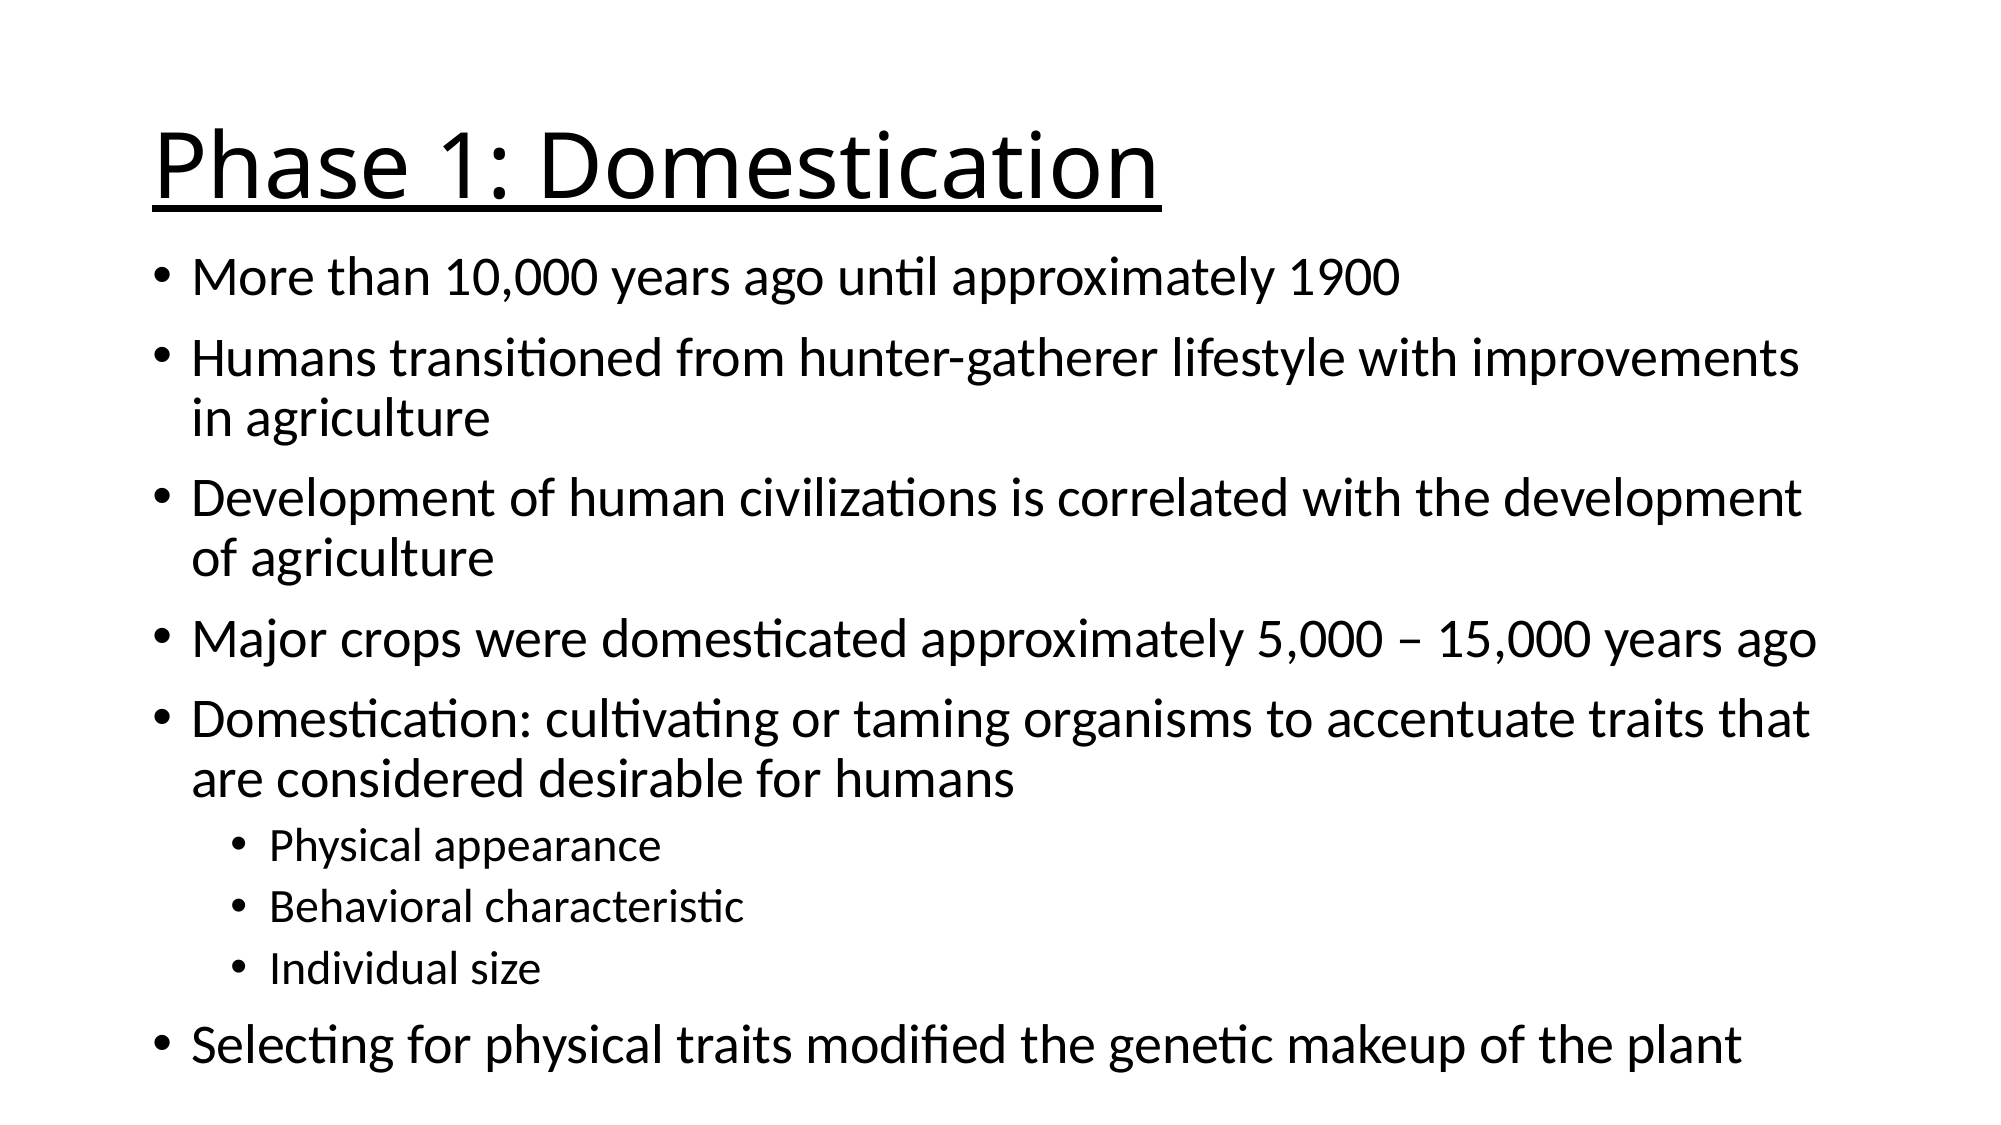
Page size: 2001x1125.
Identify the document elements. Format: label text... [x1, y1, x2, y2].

title Phase 1: Domestication [137, 59, 1863, 240]
list More than 10,000 years ago until approximately 1900 Humans transitioned from hunter-gatherer lifestyle with improvements in agriculture Development of human civilizations is correlated with the development of agriculture Major crops were domesticated approximately 5,000 – 15,000 years ago Domestication: cultivating or taming organisms to accentuate traits that are considered desirable for humans Physical appearance Behavioral characteristic Individual size Selecting for physical traits modified the genetic makeup of the plant [137, 240, 1863, 1095]
